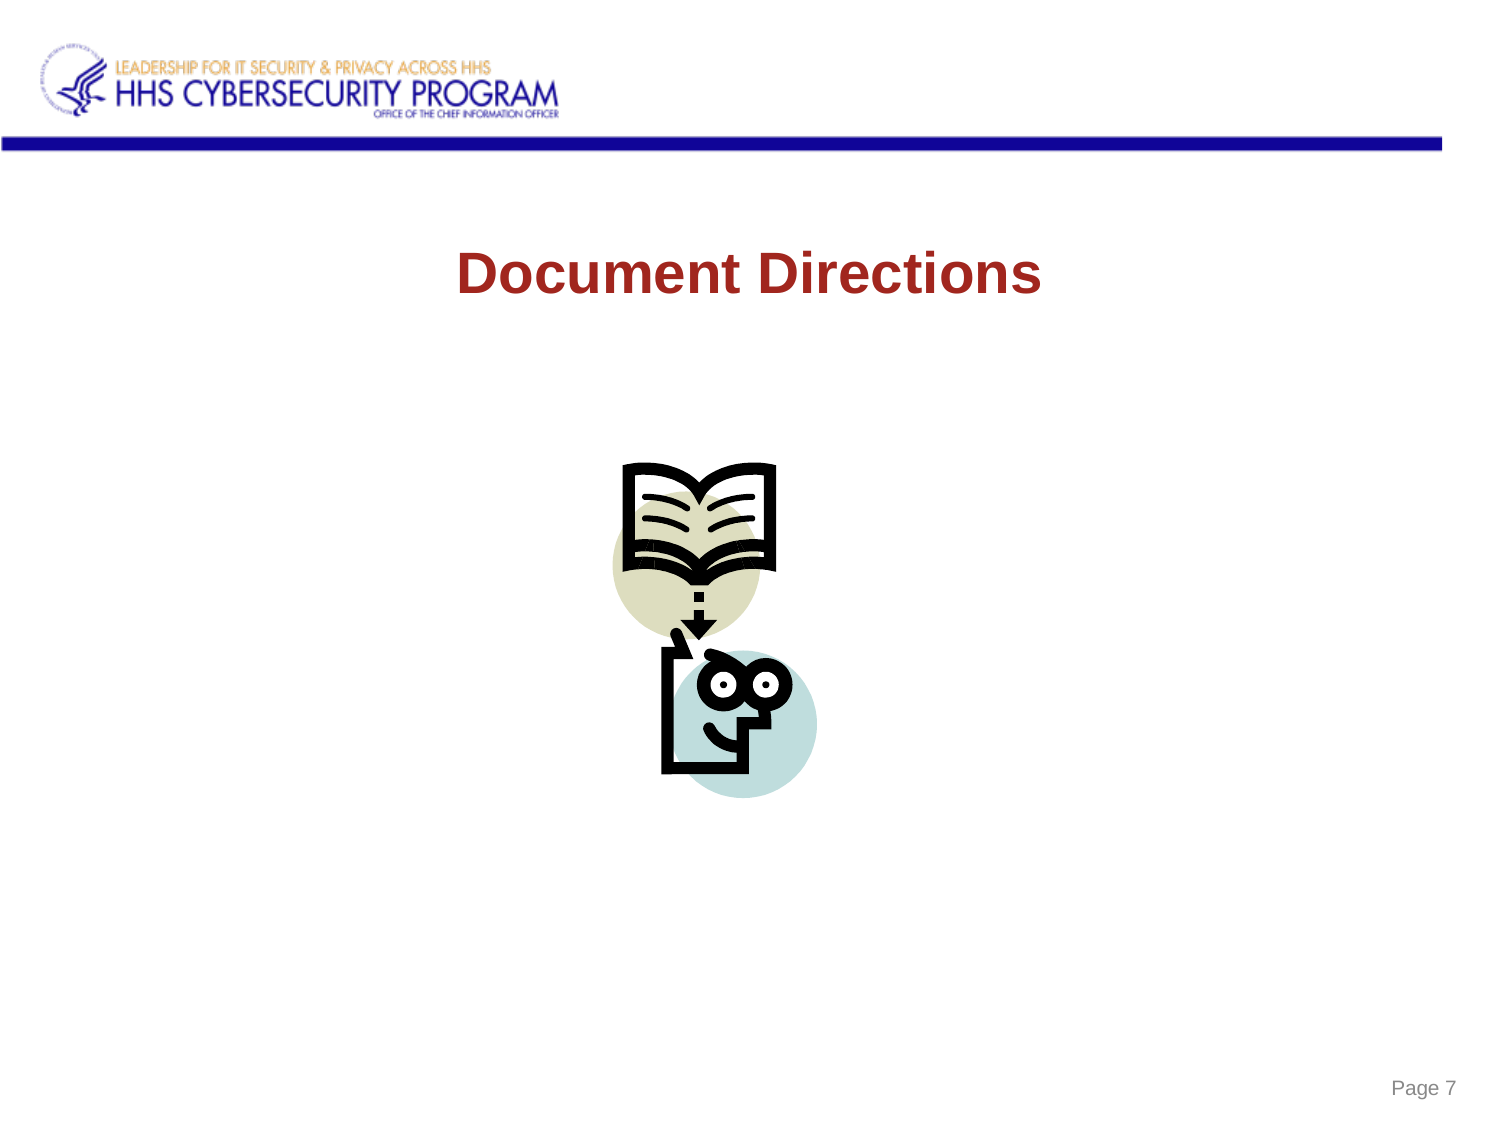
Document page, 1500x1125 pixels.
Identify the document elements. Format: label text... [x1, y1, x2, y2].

title Document Directions [22, 174, 1478, 313]
picture [612, 462, 818, 799]
picture [0, 0, 1443, 234]
slide_number Page 7 [1121, 1065, 1472, 1110]
